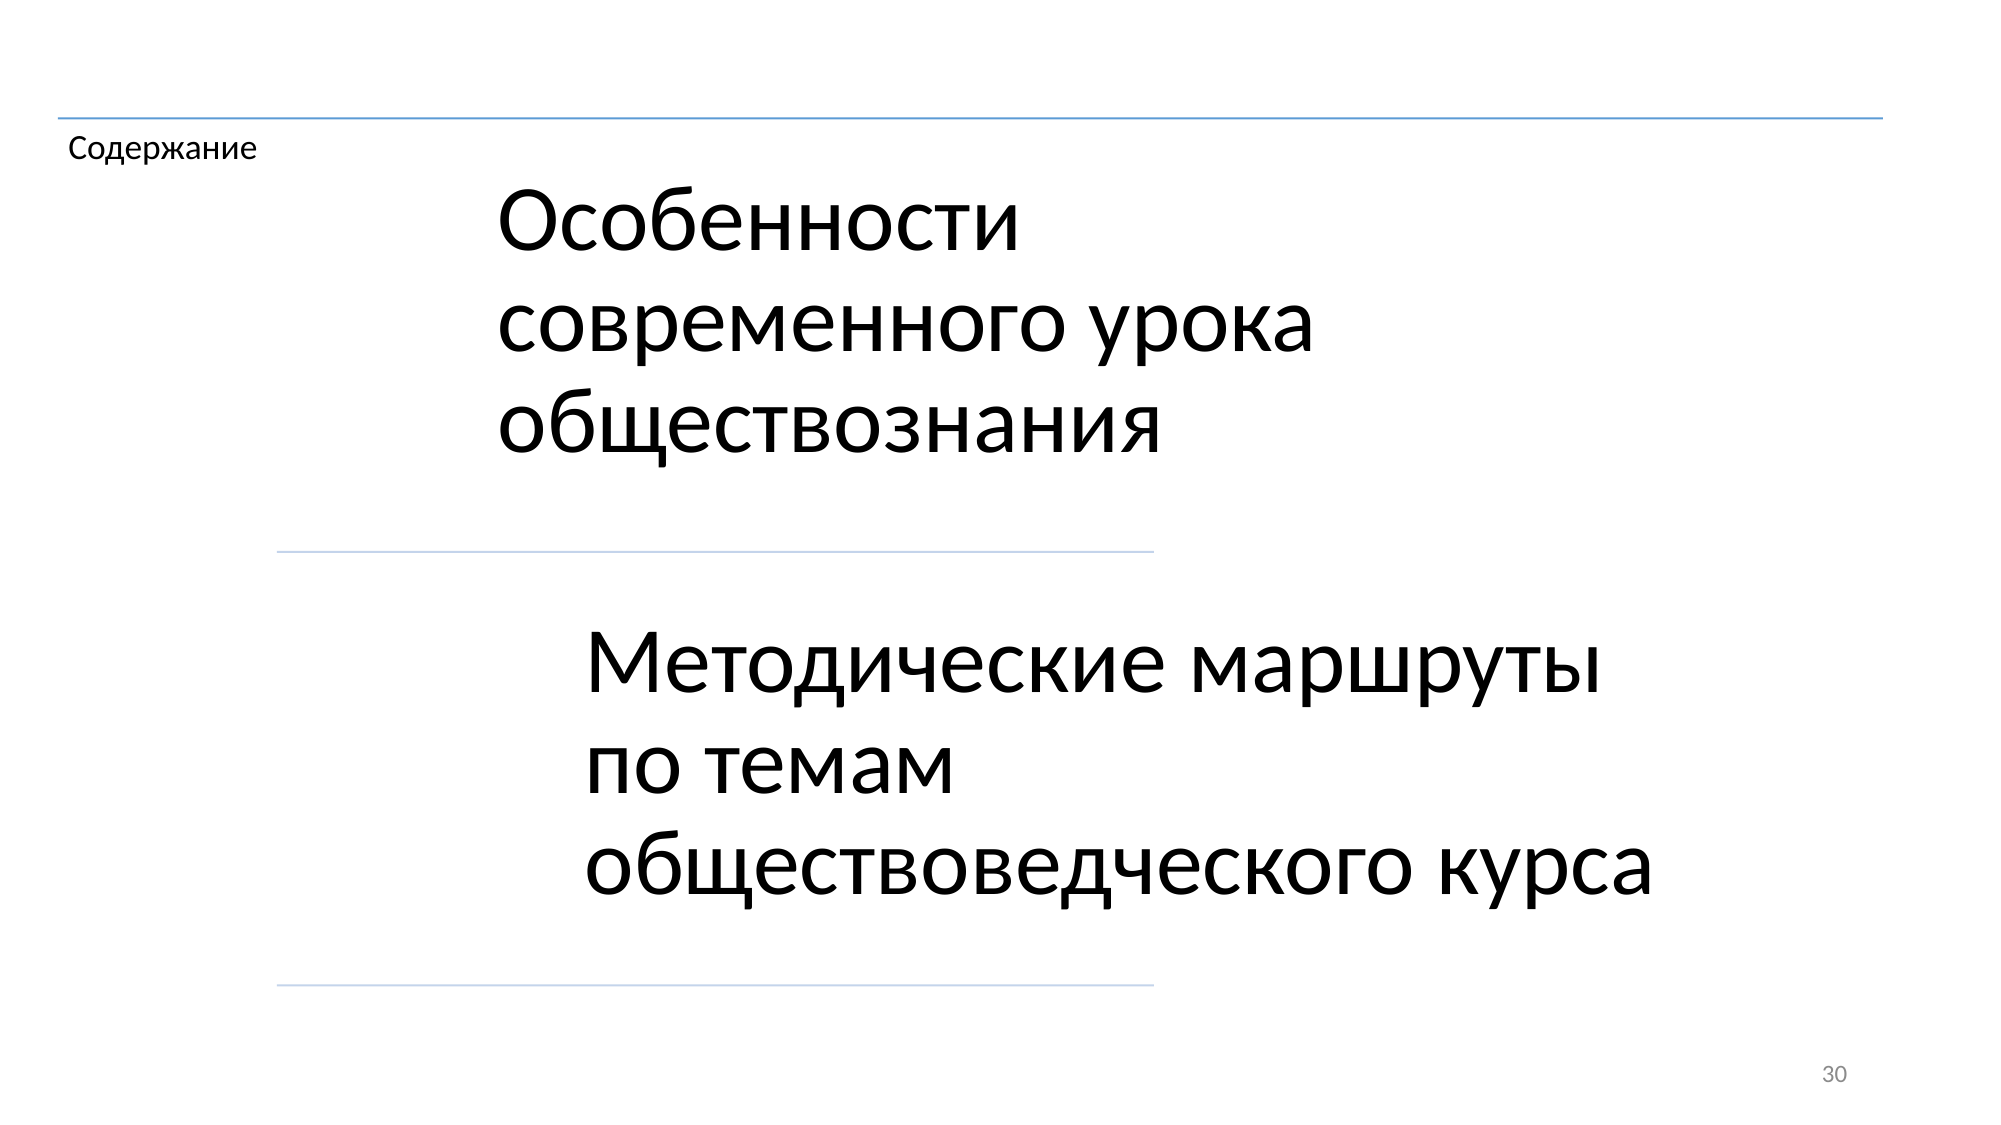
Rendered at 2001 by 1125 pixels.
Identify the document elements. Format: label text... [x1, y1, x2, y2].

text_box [57, 118, 1883, 1007]
slide_number 30 [1412, 1042, 1863, 1103]
